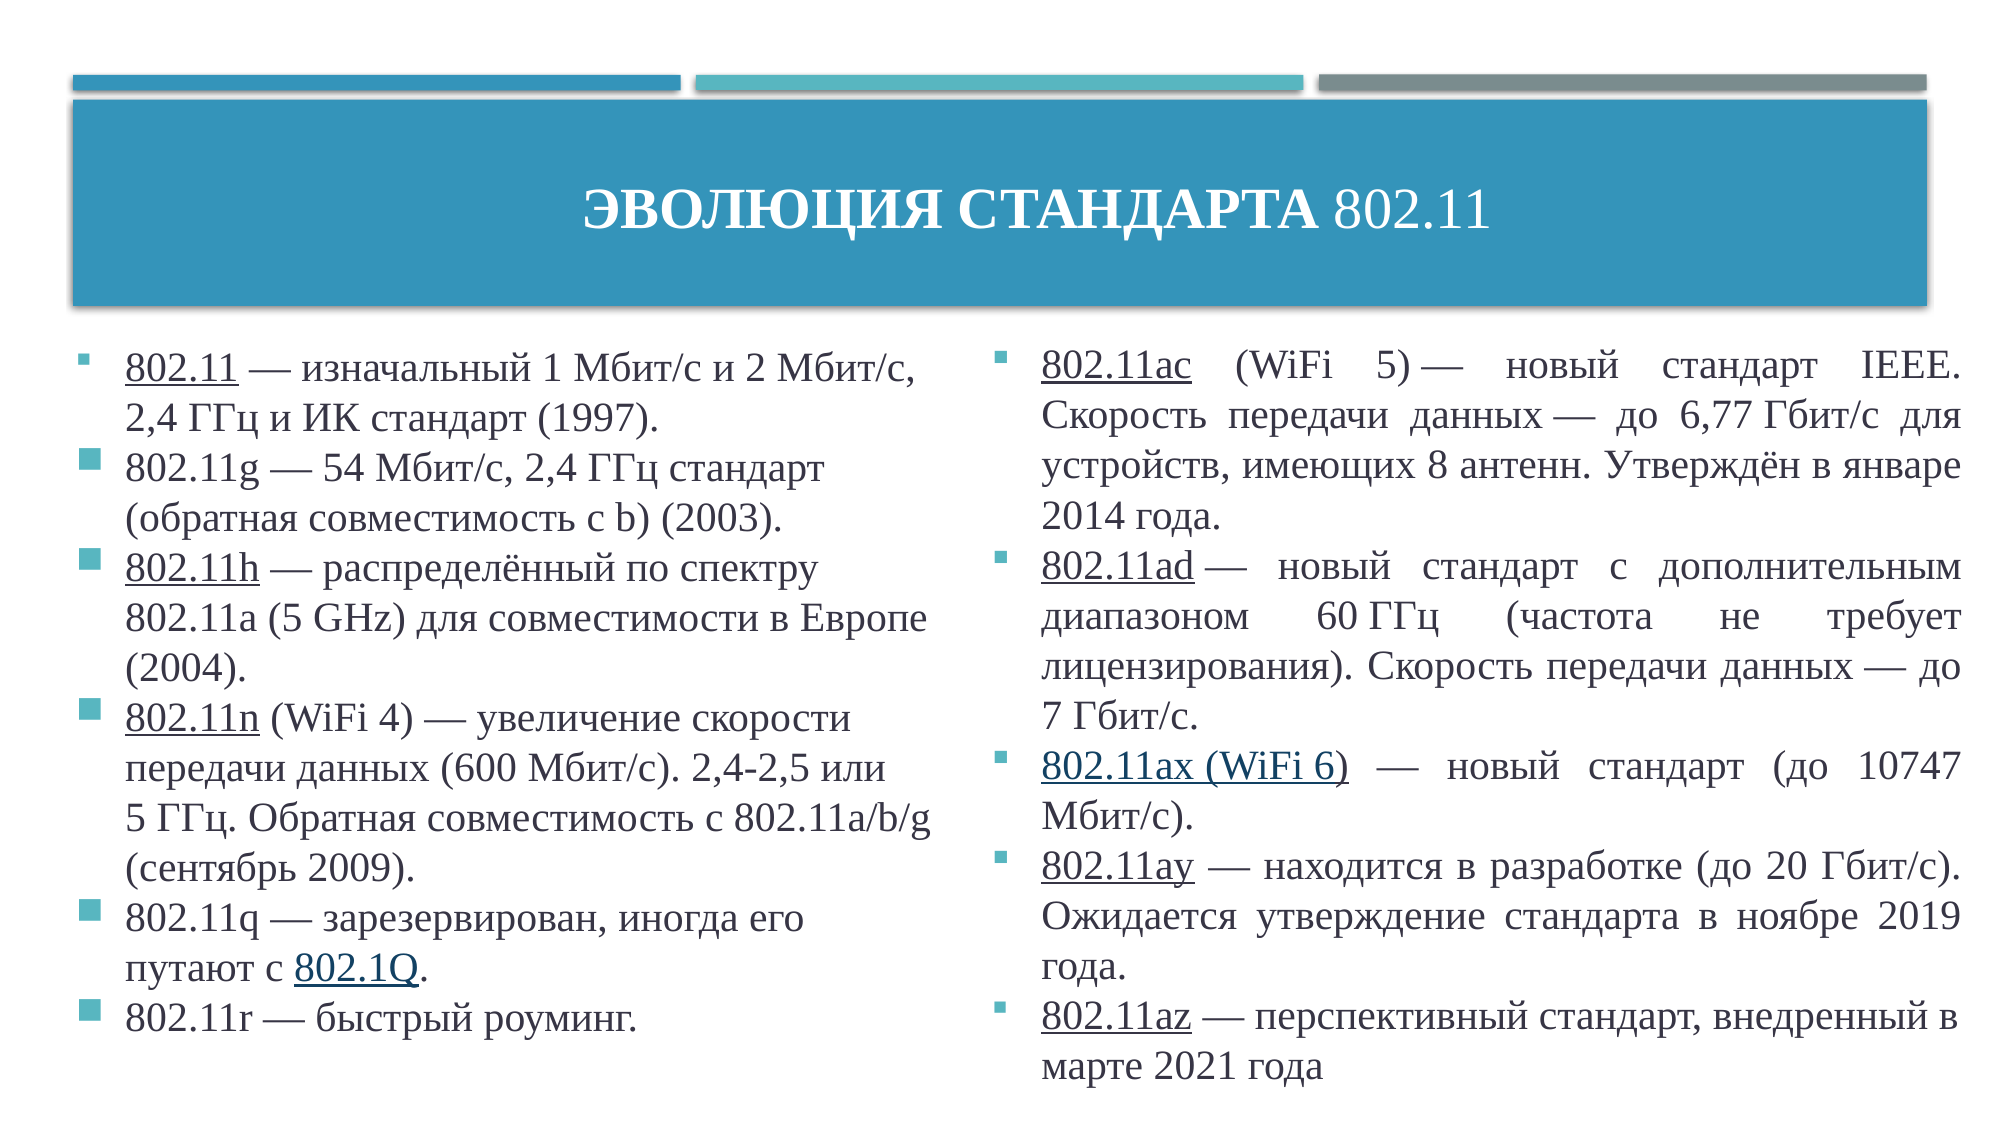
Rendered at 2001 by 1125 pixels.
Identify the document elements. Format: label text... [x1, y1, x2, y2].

list 802.11ac (WiFi 5) — новый стандарт IEEE. Скорость передачи данных — до 6,77 Гбит/с для устройств, имеющих 8 антенн. Утверждён в январе 2014 года. 802.11ad — новый стандарт с дополнительным диапазоном 60 ГГц (частота не требует лицензирования). Скорость передачи данных — до 7 Гбит/с. 802.11ax (WiFi 6) — новый стандарт (до 10747 Мбит/с). 802.11ay — находится в разработке (до 20 Гбит/с). Ожидается утверждение стандарта в ноябре 2019 года. 802.11az — перспективный стандарт, внедренный в марте 2021 года [976, 299, 1978, 1125]
list 802.11 — изначальный 1 Мбит/с и 2 Мбит/c, 2,4 ГГц и ИК стандарт (1997). 802.11g — 54 Мбит/c, 2,4 ГГц стандарт (обратная совместимость с b) (2003). 802.11h — распределённый по спектру 802.11a (5 GHz) для совместимости в Европе (2004). 802.11n (WiFi 4) — увеличение скорости передачи данных (600 Мбит/c). 2,4-2,5 или 5 ГГц. Обратная совместимость с 802.11a/b/g (сентябрь 2009). 802.11q — зарезервирован, иногда его путают с 802.1Q. 802.11r — быстрый роуминг. [60, 342, 950, 1083]
title Эволюция стандарта 802.11 [95, 119, 1905, 249]
